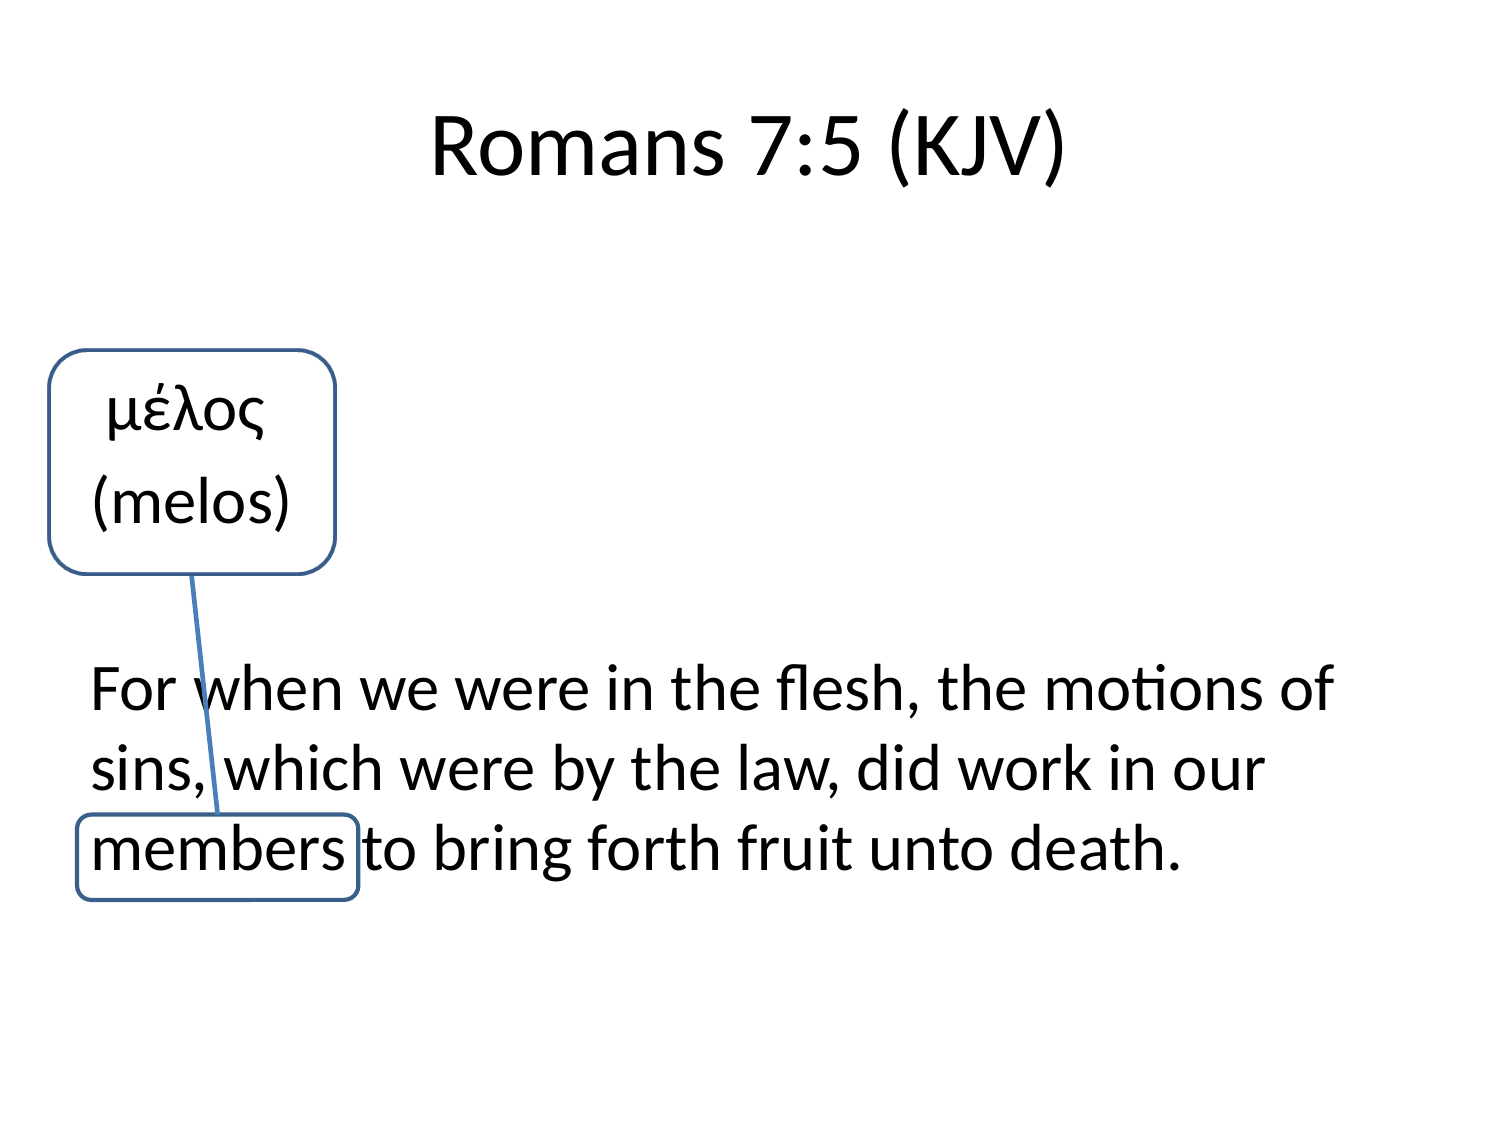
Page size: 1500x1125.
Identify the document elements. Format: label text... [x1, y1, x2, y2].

text_box [74, 812, 361, 903]
list μέλος (melos) For when we were in the flesh, the motions of sins, which were by the law, did work in our members to bring forth fruit unto death. [75, 262, 1425, 1005]
title Romans 7:5 (KJV) [75, 45, 1425, 233]
picture [46, 348, 337, 577]
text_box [191, 575, 218, 815]
